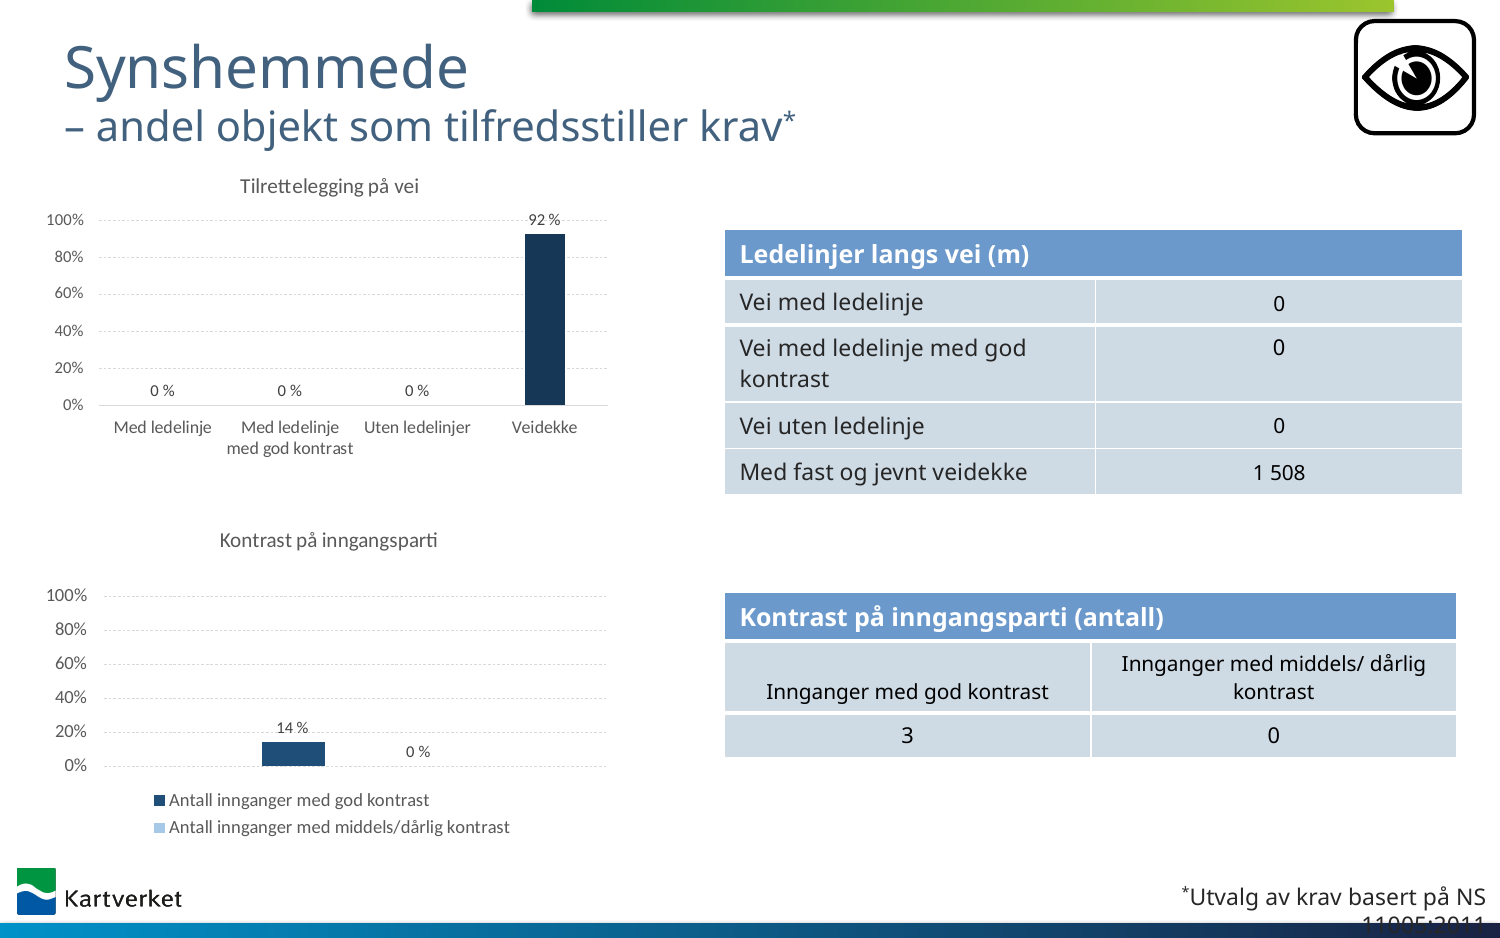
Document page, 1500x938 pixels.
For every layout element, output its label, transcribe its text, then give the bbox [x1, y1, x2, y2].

table_cell 0 [1096, 327, 1462, 401]
table_cell Vei uten ledelinje [725, 403, 1095, 448]
picture [41, 520, 617, 846]
table_cell Innganger med middels/ dårlig kontrast [1092, 643, 1456, 711]
picture [41, 166, 618, 492]
text_box *Utvalg av krav basert på NS 11005:2011 [1068, 873, 1500, 938]
table_cell Vei med ledelinje [725, 280, 1095, 323]
table_cell 0 [1096, 403, 1462, 448]
table_cell Med fast og jevnt veidekke [725, 449, 1095, 494]
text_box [1355, 20, 1475, 134]
table_cell Innganger med god kontrast [725, 643, 1090, 711]
table_cell 0 [1096, 280, 1462, 323]
table_cell 1 508 [1096, 449, 1462, 494]
table_cell 3 [725, 715, 1090, 757]
table_header Kontrast på inngangsparti (antall) [725, 593, 1456, 639]
table_cell 0 [1092, 715, 1456, 757]
table_header Ledelinjer langs vei (m) [725, 230, 1462, 276]
text_box Synshemmede – andel objekt som tilfredsstiller krav* [49, 24, 1431, 158]
table_cell Vei med ledelinje med god kontrast [725, 327, 1095, 401]
